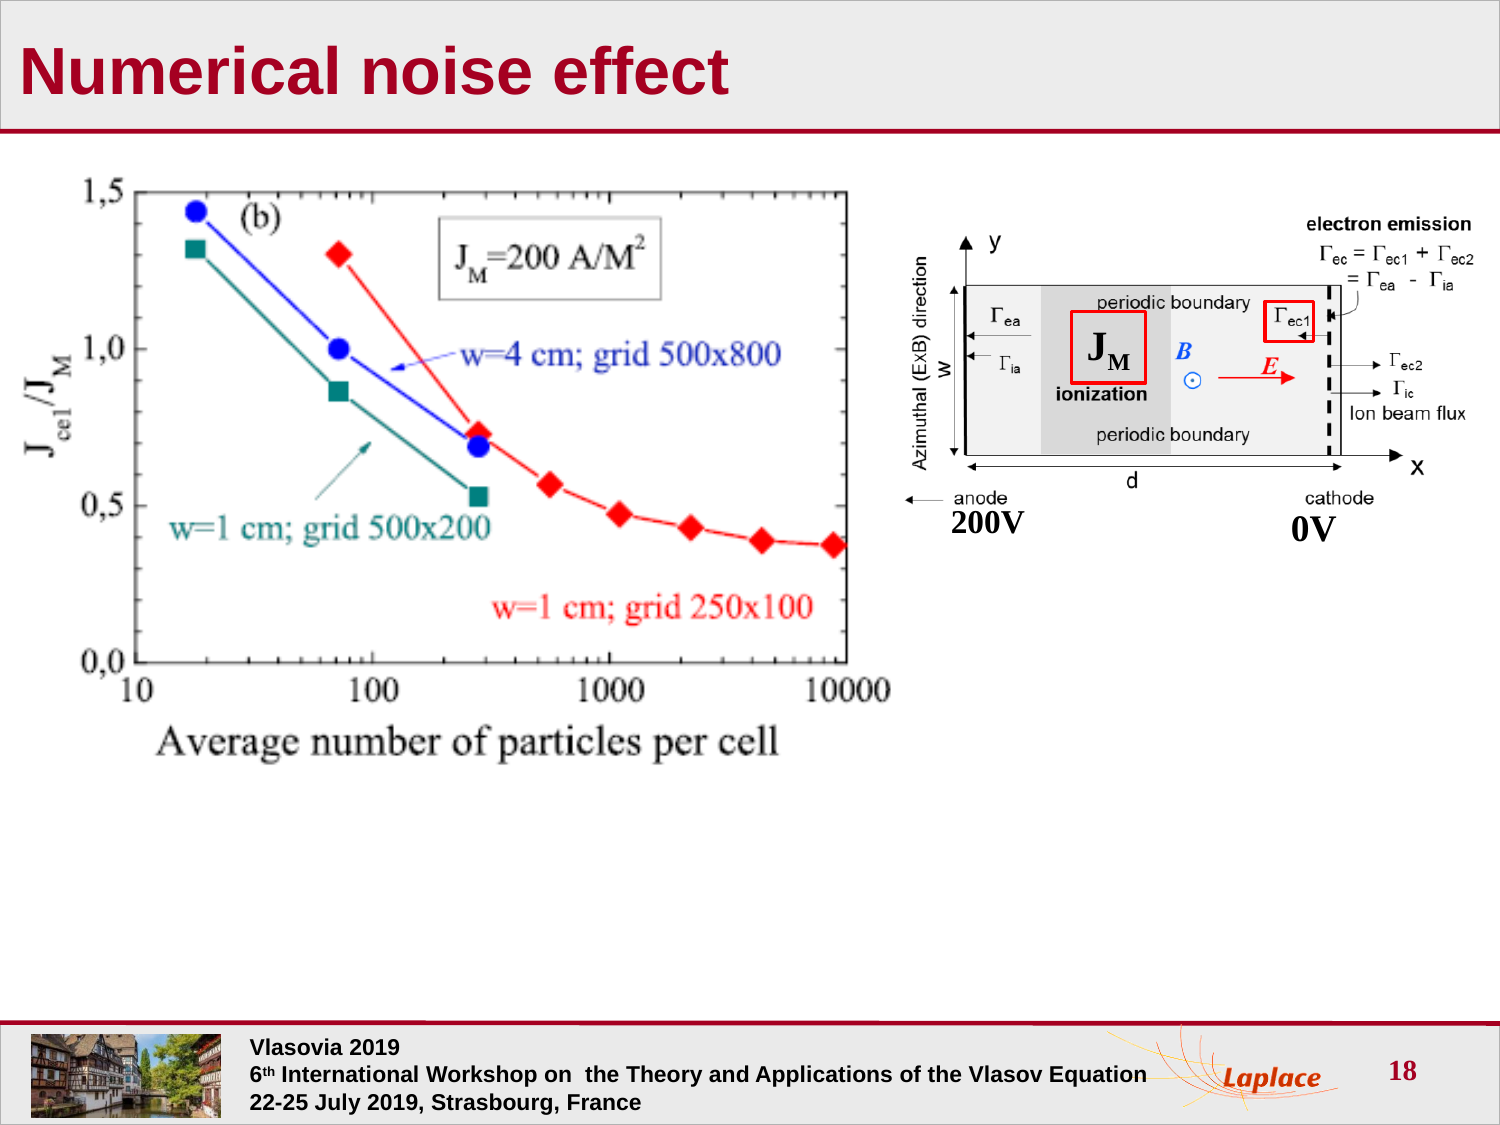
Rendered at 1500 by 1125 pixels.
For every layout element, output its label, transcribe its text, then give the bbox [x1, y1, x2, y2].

title Numerical noise effect [4, 11, 1418, 125]
text_box [0, 0, 1500, 131]
picture [31, 1034, 221, 1118]
picture [9, 169, 911, 774]
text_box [895, 205, 1489, 558]
picture [1107, 1024, 1343, 1111]
